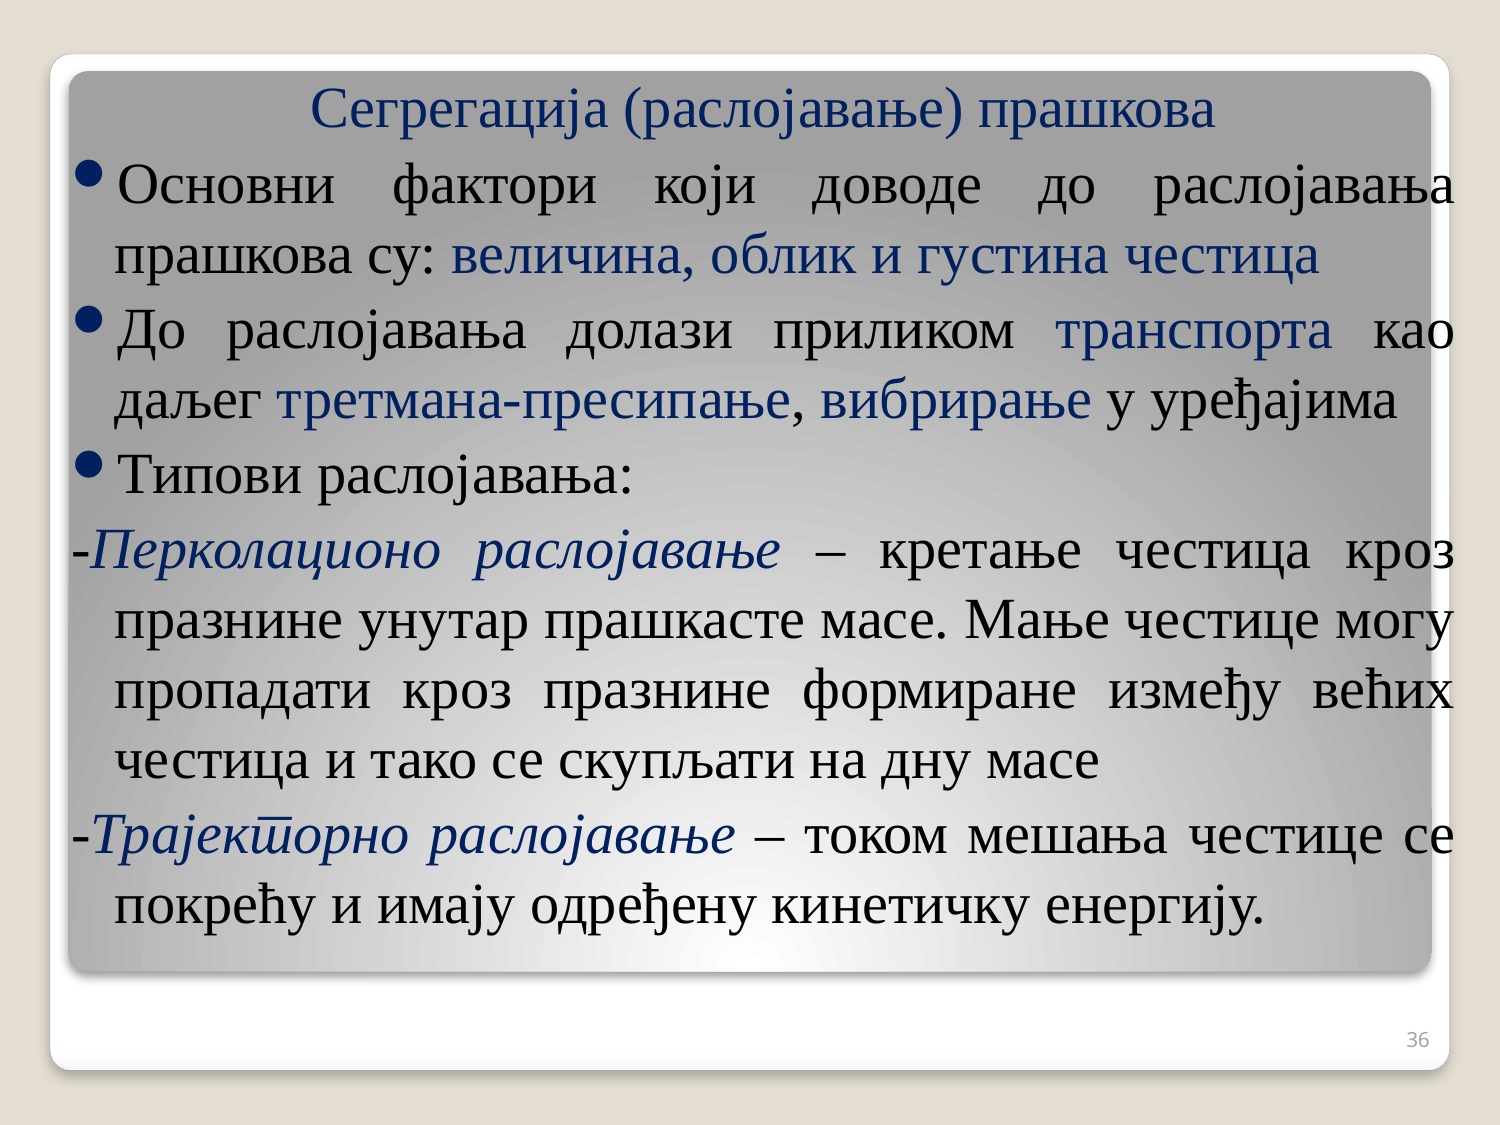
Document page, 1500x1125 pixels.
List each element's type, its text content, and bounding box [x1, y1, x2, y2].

list Сегрегација (раслојавање) прашкова Основни фактори који доводе до раслојавања прашкова су: величина, облик и густина честица До раслојавања долази приликом транспорта као даљег третмана-пресипање, вибрирање у уређајима Типови раслојавања: -Перколационо раслојавање – кретање честица кроз празнине унутар прашкасте масе. Мање честице могу пропадати кроз празнине формиране између већих честица и тако се скупљати на дну масе -Трајекторно раслојавање – током мешања честице се покрећу и имају одређену кинетичку енергију. [41, 54, 1471, 1083]
slide_number 36 [1369, 1002, 1445, 1063]
